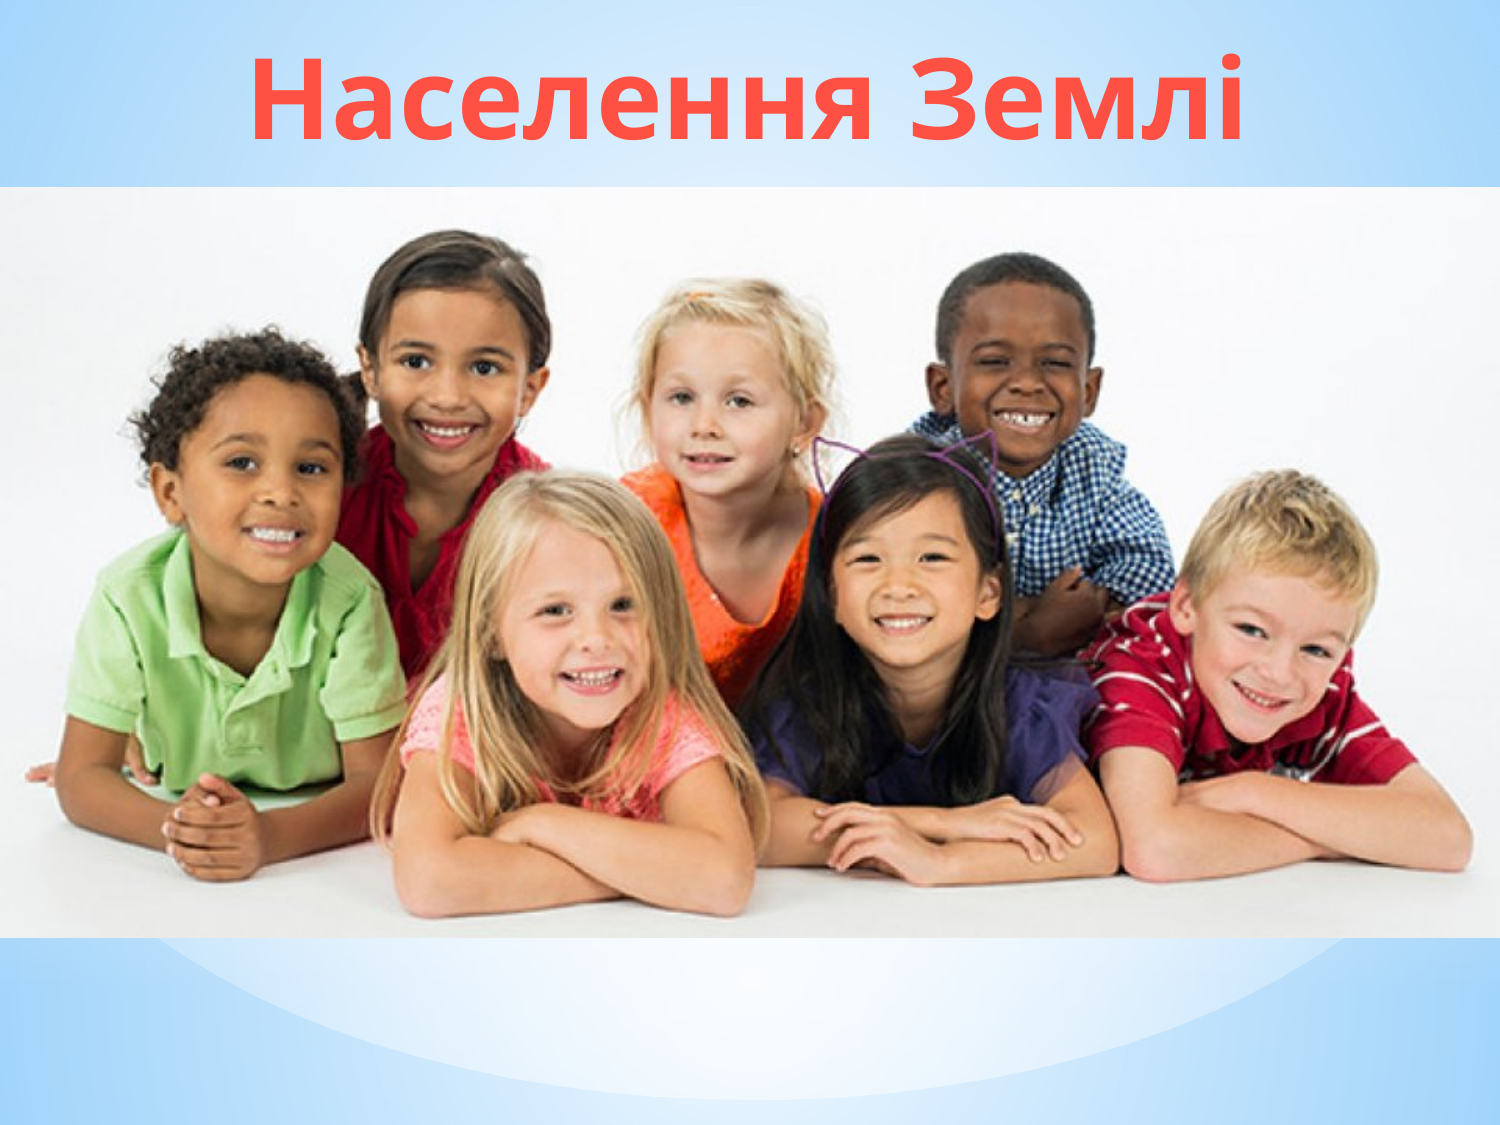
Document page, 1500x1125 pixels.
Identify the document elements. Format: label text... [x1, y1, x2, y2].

picture [0, 187, 1500, 938]
text_box Населення Землі [230, 19, 1265, 170]
